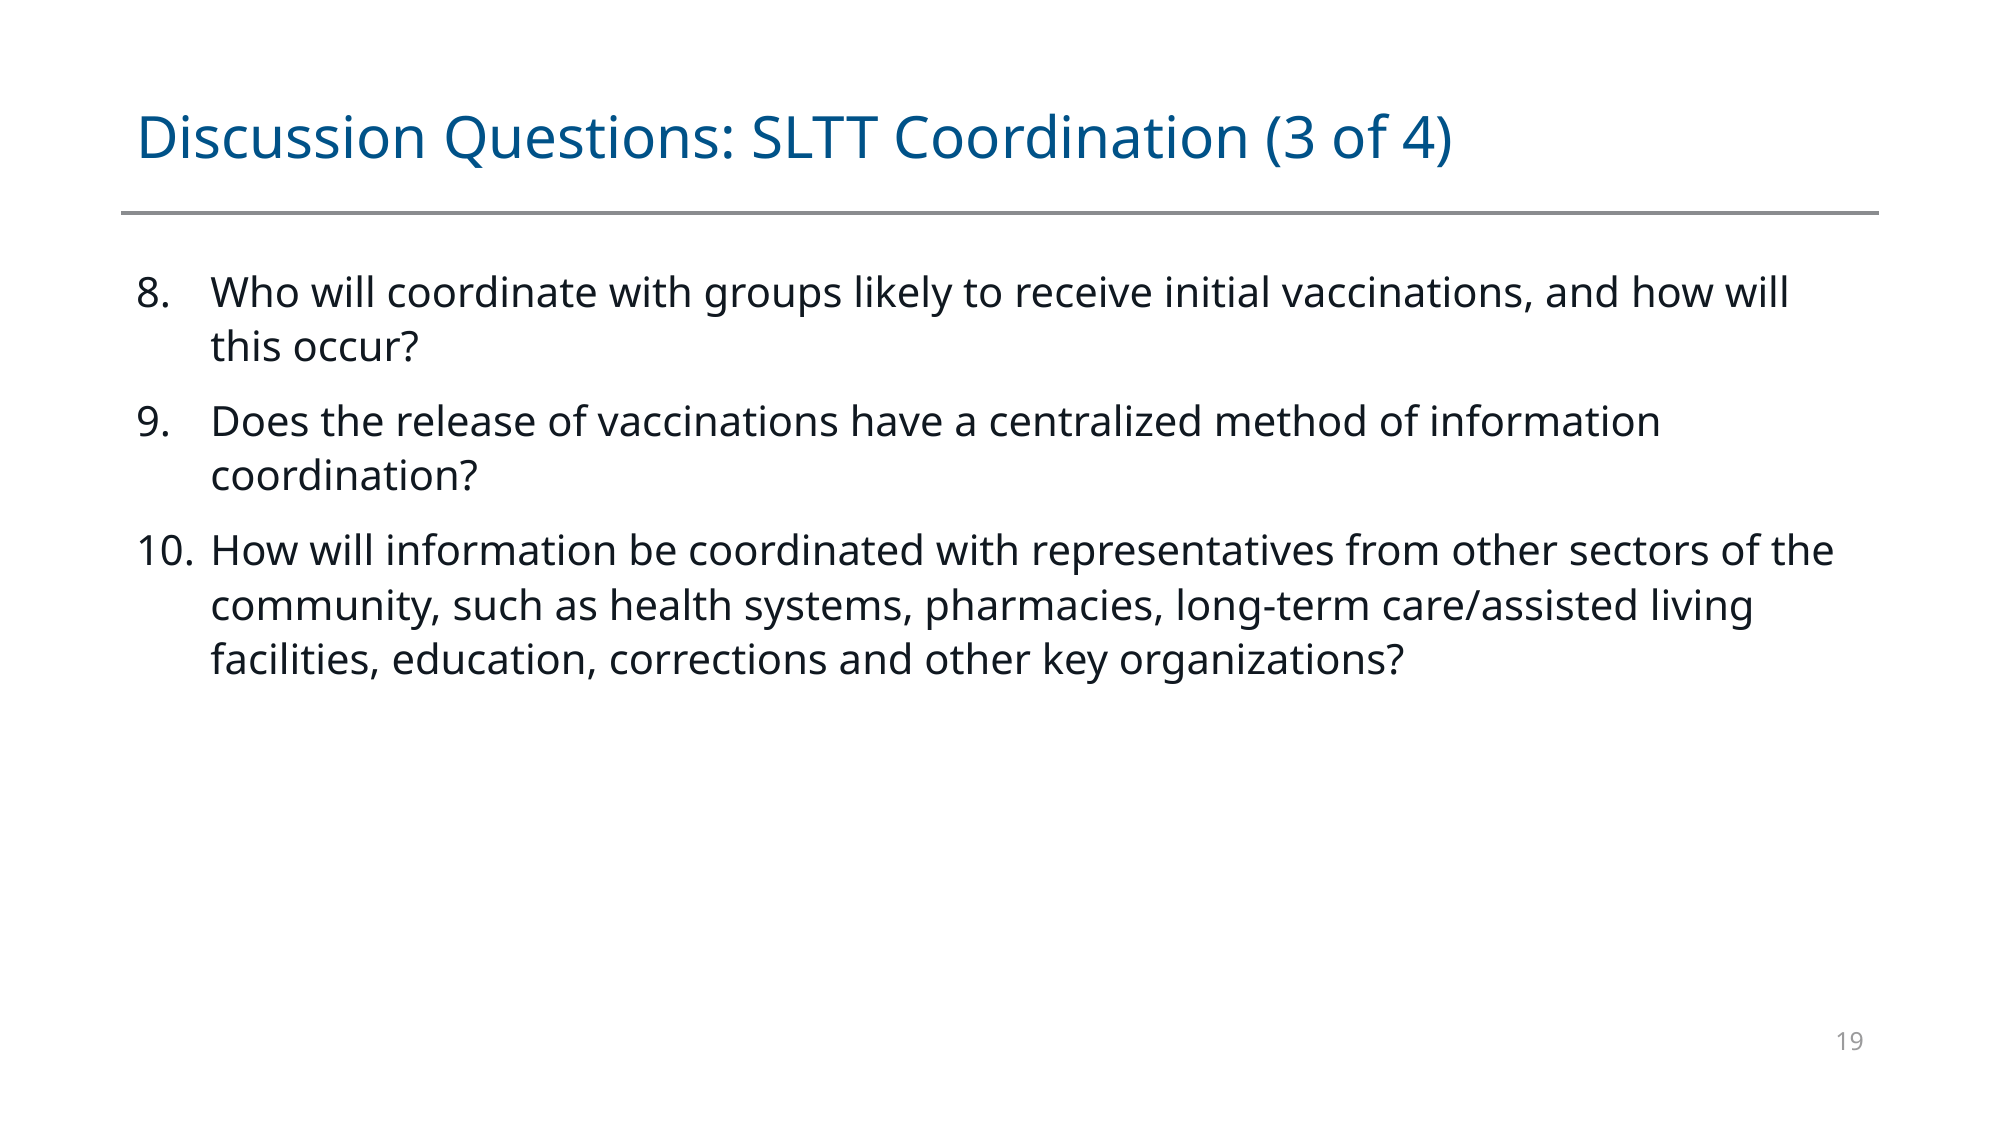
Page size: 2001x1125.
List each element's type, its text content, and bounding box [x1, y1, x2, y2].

list Who will coordinate with groups likely to receive initial vaccinations, and how will this occur? Does the release of vaccinations have a centralized method of information coordination? How will information be coordinated with representatives from other sectors of the community, such as health systems, pharmacies, long-term care/assisted living facilities, education, corrections and other key organizations? [121, 254, 1879, 914]
slide_number 19 [1728, 1012, 1879, 1073]
title Discussion Questions: SLTT Coordination (3 of 4) [121, 74, 1879, 197]
